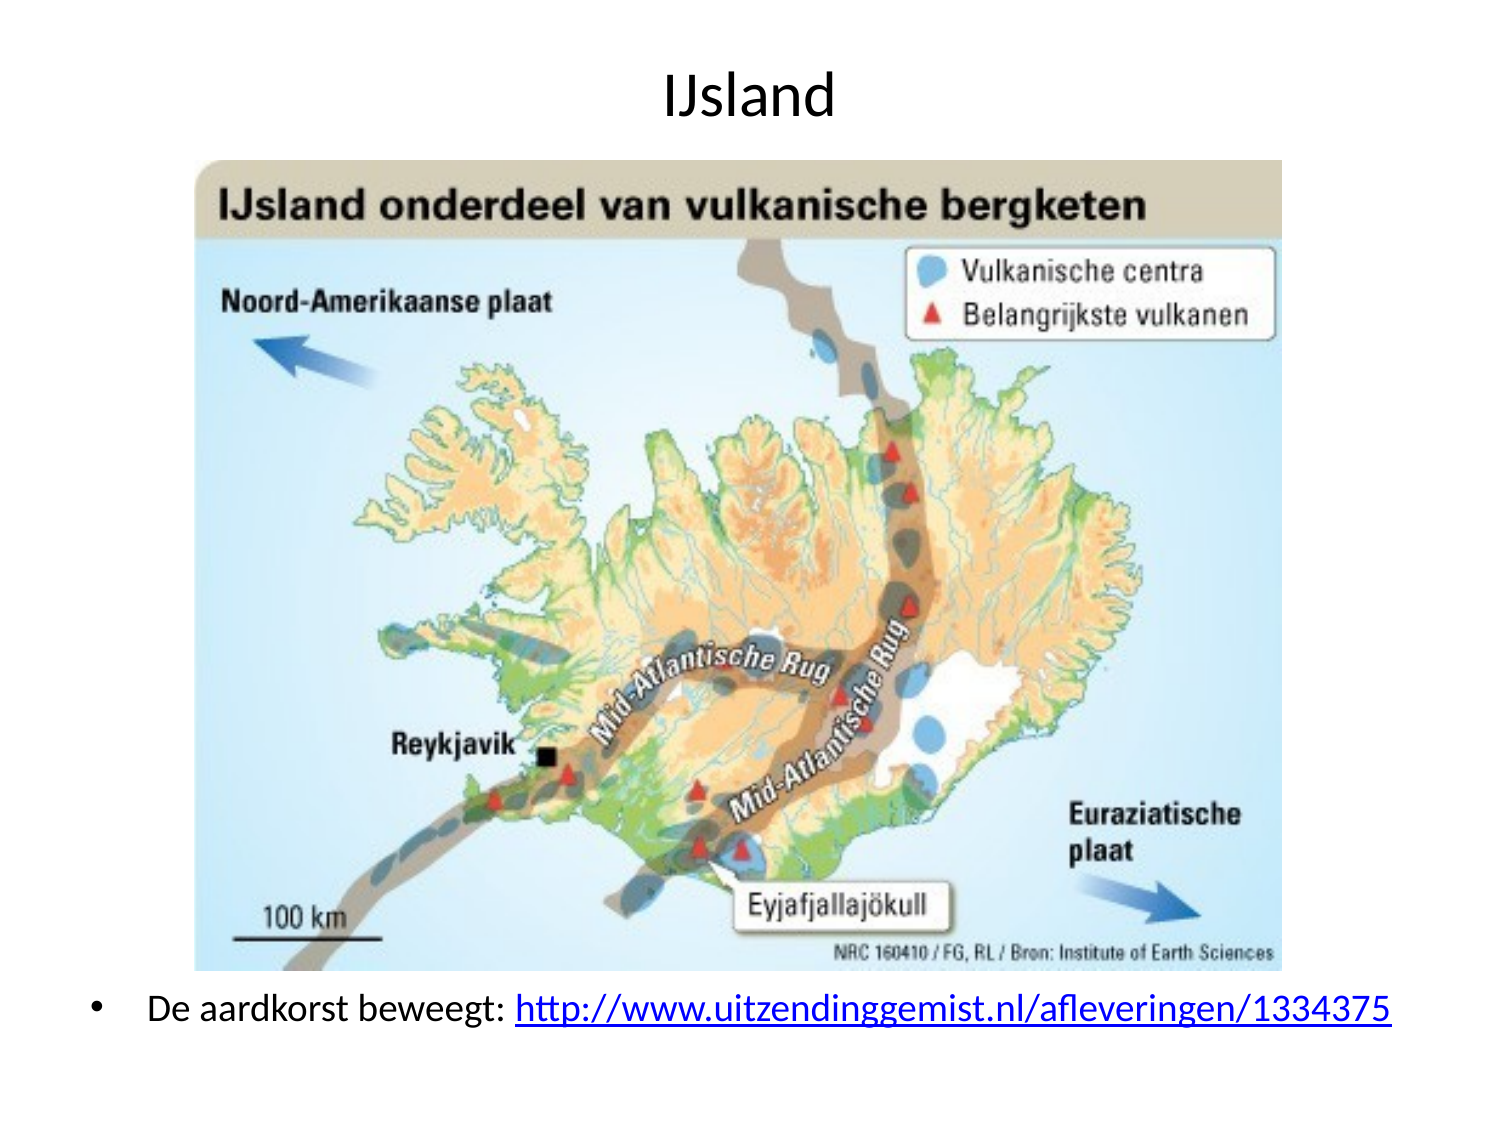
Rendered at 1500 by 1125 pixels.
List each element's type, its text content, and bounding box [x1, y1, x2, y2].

list De aardkorst beweegt: http://www.uitzendinggemist.nl/afleveringen/1334375 [75, 262, 1425, 1071]
title IJsland [75, 45, 1425, 138]
picture [194, 160, 1282, 972]
